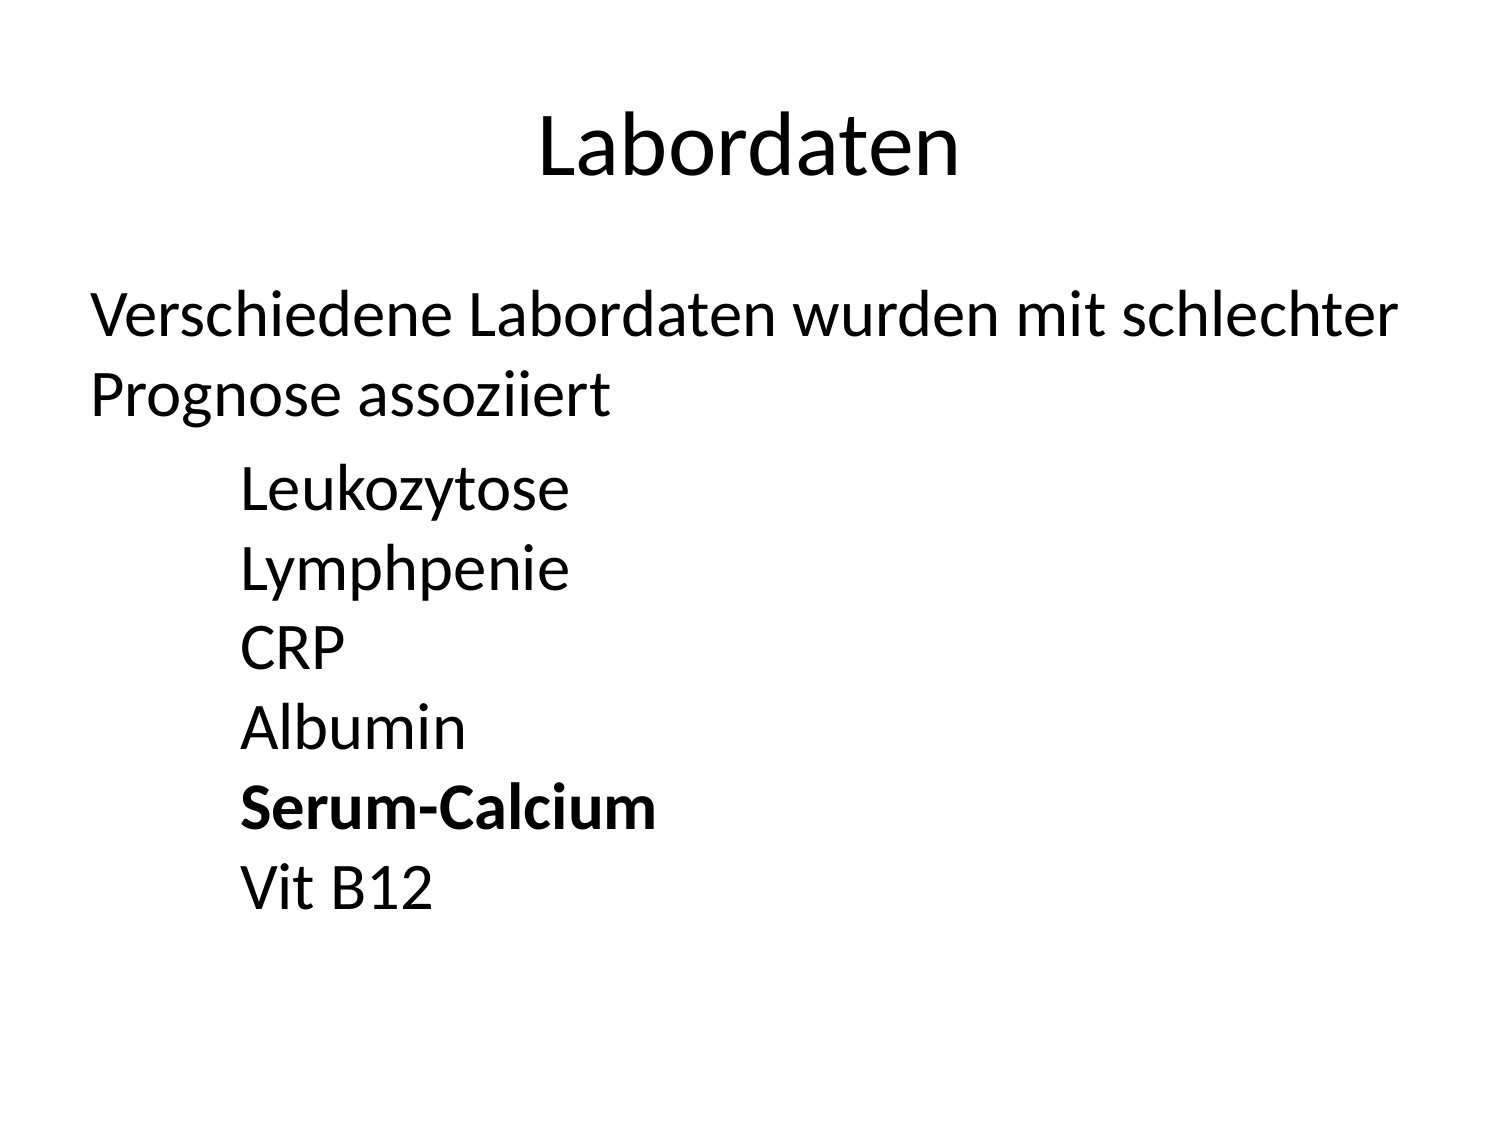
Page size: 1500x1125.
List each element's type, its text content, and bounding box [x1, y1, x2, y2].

list Verschiedene Labordaten wurden mit schlechter Prognose assoziiert Leukozytose Lymphpenie CRP Albumin Serum-Calcium Vit B12 [75, 262, 1425, 1005]
title Labordaten [75, 45, 1425, 233]
